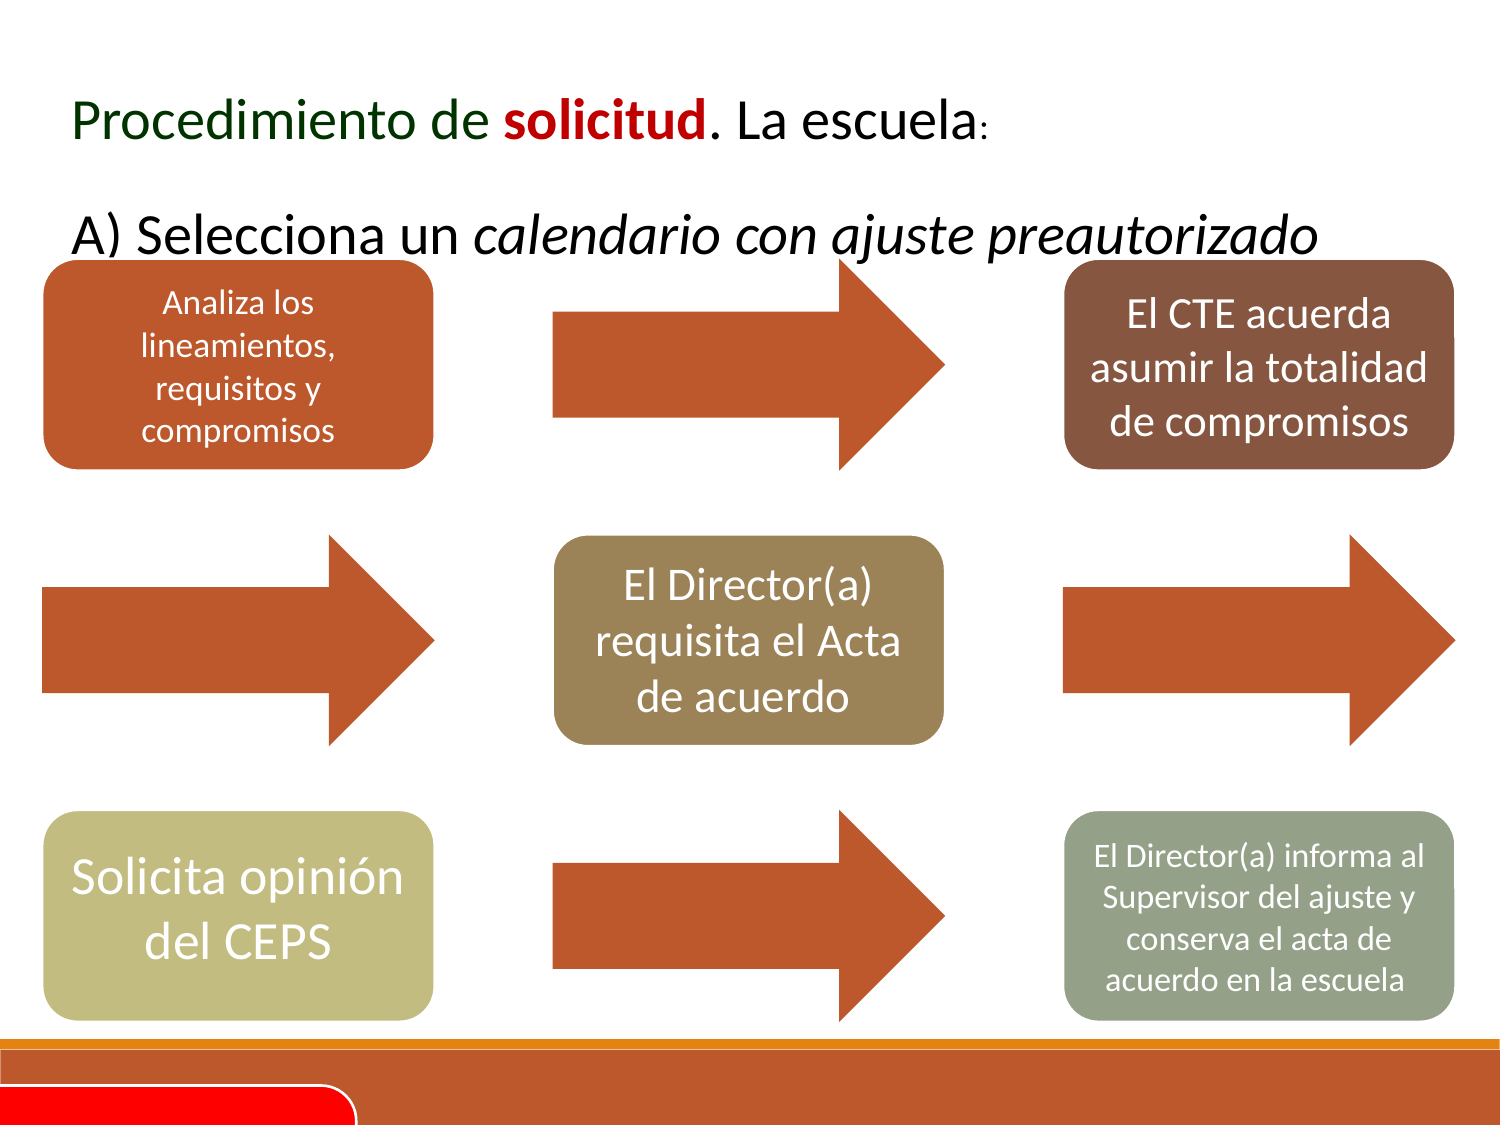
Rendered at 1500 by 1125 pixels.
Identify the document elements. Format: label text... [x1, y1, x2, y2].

text_box Procedimiento de solicitud. La escuela: A) Selecciona un calendario con ajuste preautorizado [56, 73, 1441, 255]
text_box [41, 258, 1457, 1026]
